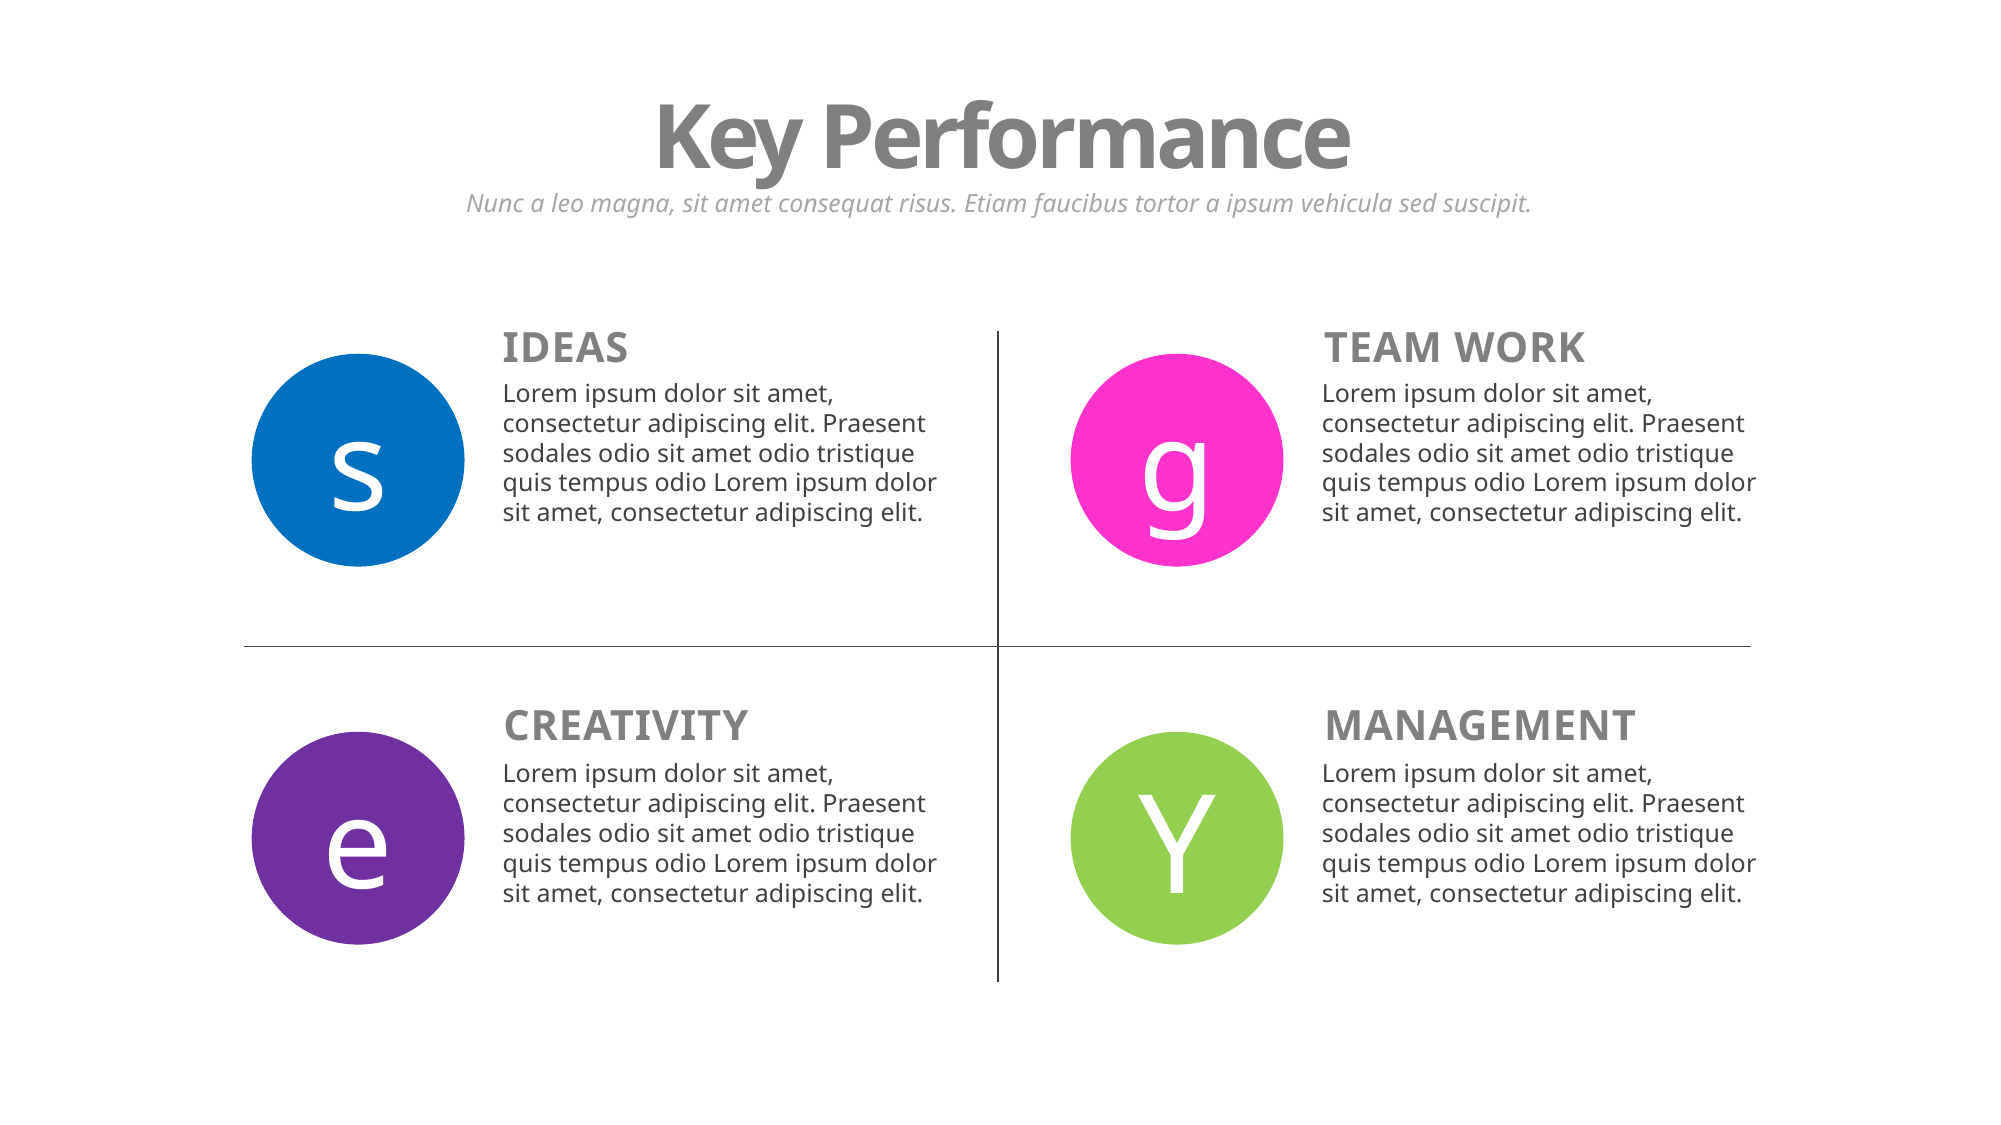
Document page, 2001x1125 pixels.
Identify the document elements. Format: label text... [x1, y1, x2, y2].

text_box TEAM WORK [1309, 313, 1601, 379]
text_box MANAGEMENT [1309, 691, 1652, 757]
text_box Lorem ipsum dolor sit amet, consectetur adipiscing elit. Praesent sodales odio sit amet odio tristique quis tempus odio Lorem ipsum dolor sit amet, consectetur adipiscing elit. [1307, 369, 1780, 535]
text_box Lorem ipsum dolor sit amet, consectetur adipiscing elit. Praesent sodales odio sit amet odio tristique quis tempus odio Lorem ipsum dolor sit amet, consectetur adipiscing elit. [1307, 750, 1780, 915]
text_box Lorem ipsum dolor sit amet, consectetur adipiscing elit. Praesent sodales odio sit amet odio tristique quis tempus odio Lorem ipsum dolor sit amet, consectetur adipiscing elit. [487, 369, 961, 535]
text_box g [1069, 352, 1285, 568]
text_box e [250, 730, 466, 946]
text_box Key Performance [642, 74, 1365, 182]
text_box Lorem ipsum dolor sit amet, consectetur adipiscing elit. Praesent sodales odio sit amet odio tristique quis tempus odio Lorem ipsum dolor sit amet, consectetur adipiscing elit. [487, 750, 961, 915]
text_box CREATIVITY [488, 691, 764, 757]
text_box Nunc a leo magna, sit amet consequat risus. Etiam faucibus tortor a ipsum vehicula sed suscipit. [123, 182, 1884, 223]
text_box Y [1069, 730, 1285, 946]
text_box s [250, 352, 466, 568]
text_box IDEAS [487, 313, 644, 379]
